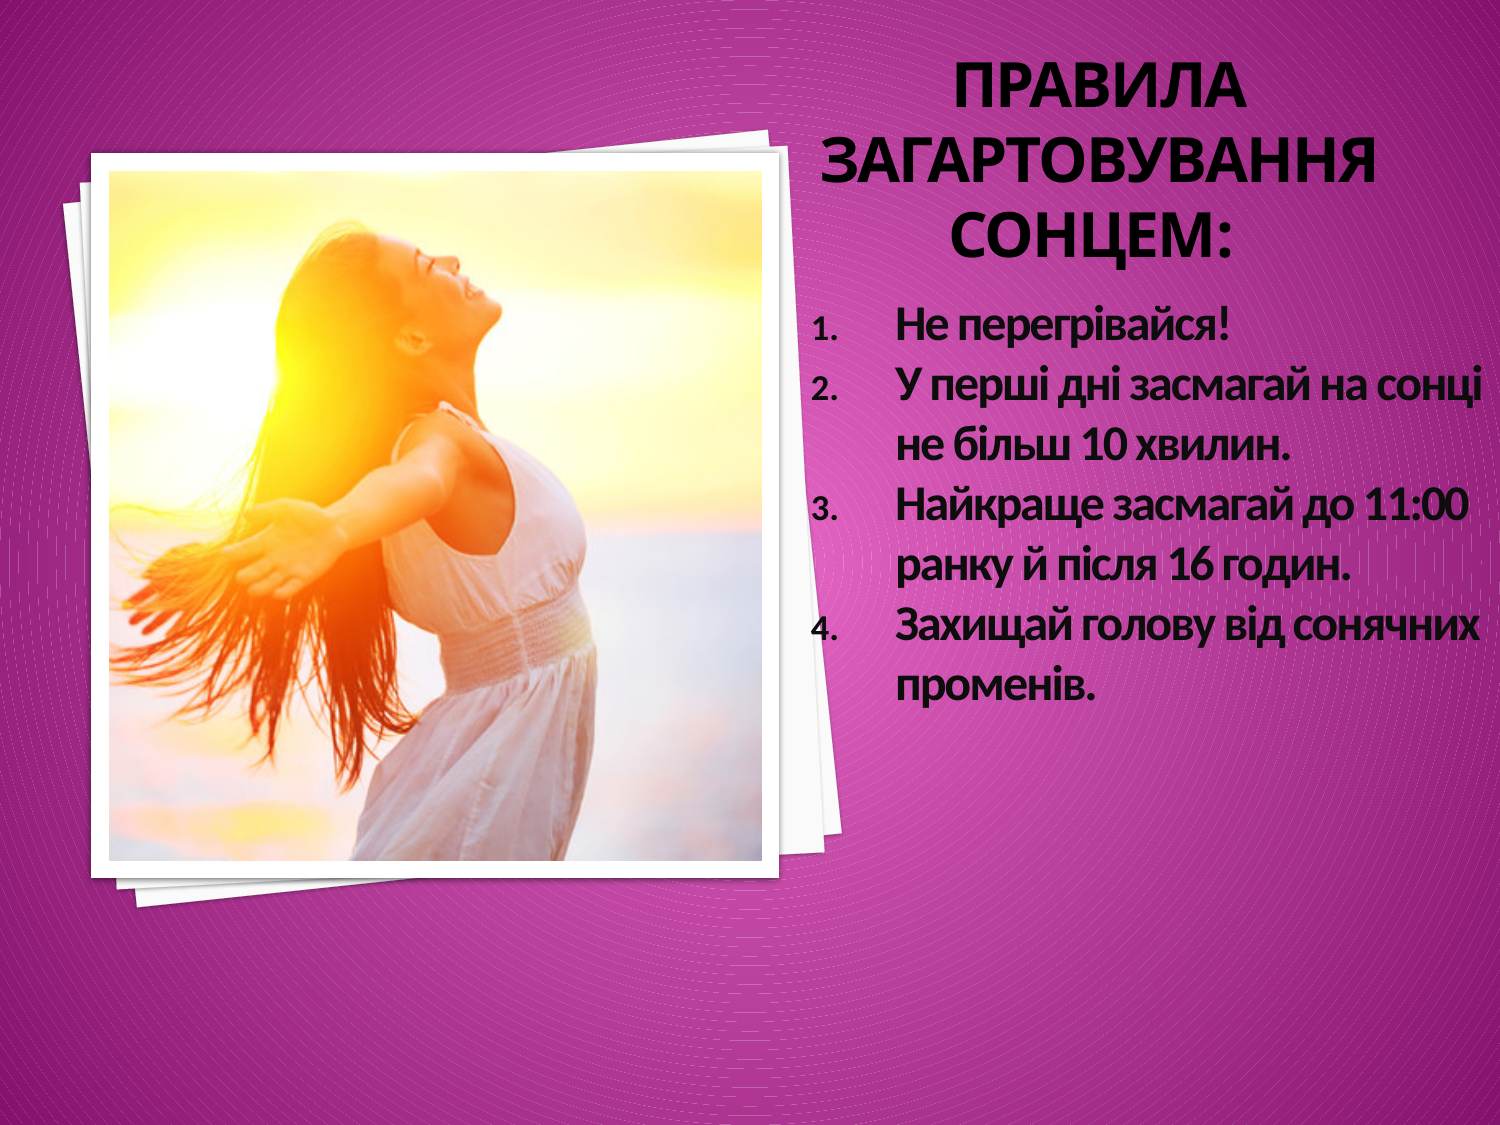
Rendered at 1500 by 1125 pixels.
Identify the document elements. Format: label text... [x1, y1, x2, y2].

list Не перегрівайся! У перші дні засмагай на сонці не більш 10 хвилин. Найкраще засмагай до 11:00 ранку й після 16 годин. Захищай голову від сонячних променів. [797, 290, 1500, 1125]
picture [108, 170, 763, 862]
title правила загартовування сонцем: [726, 0, 1471, 315]
